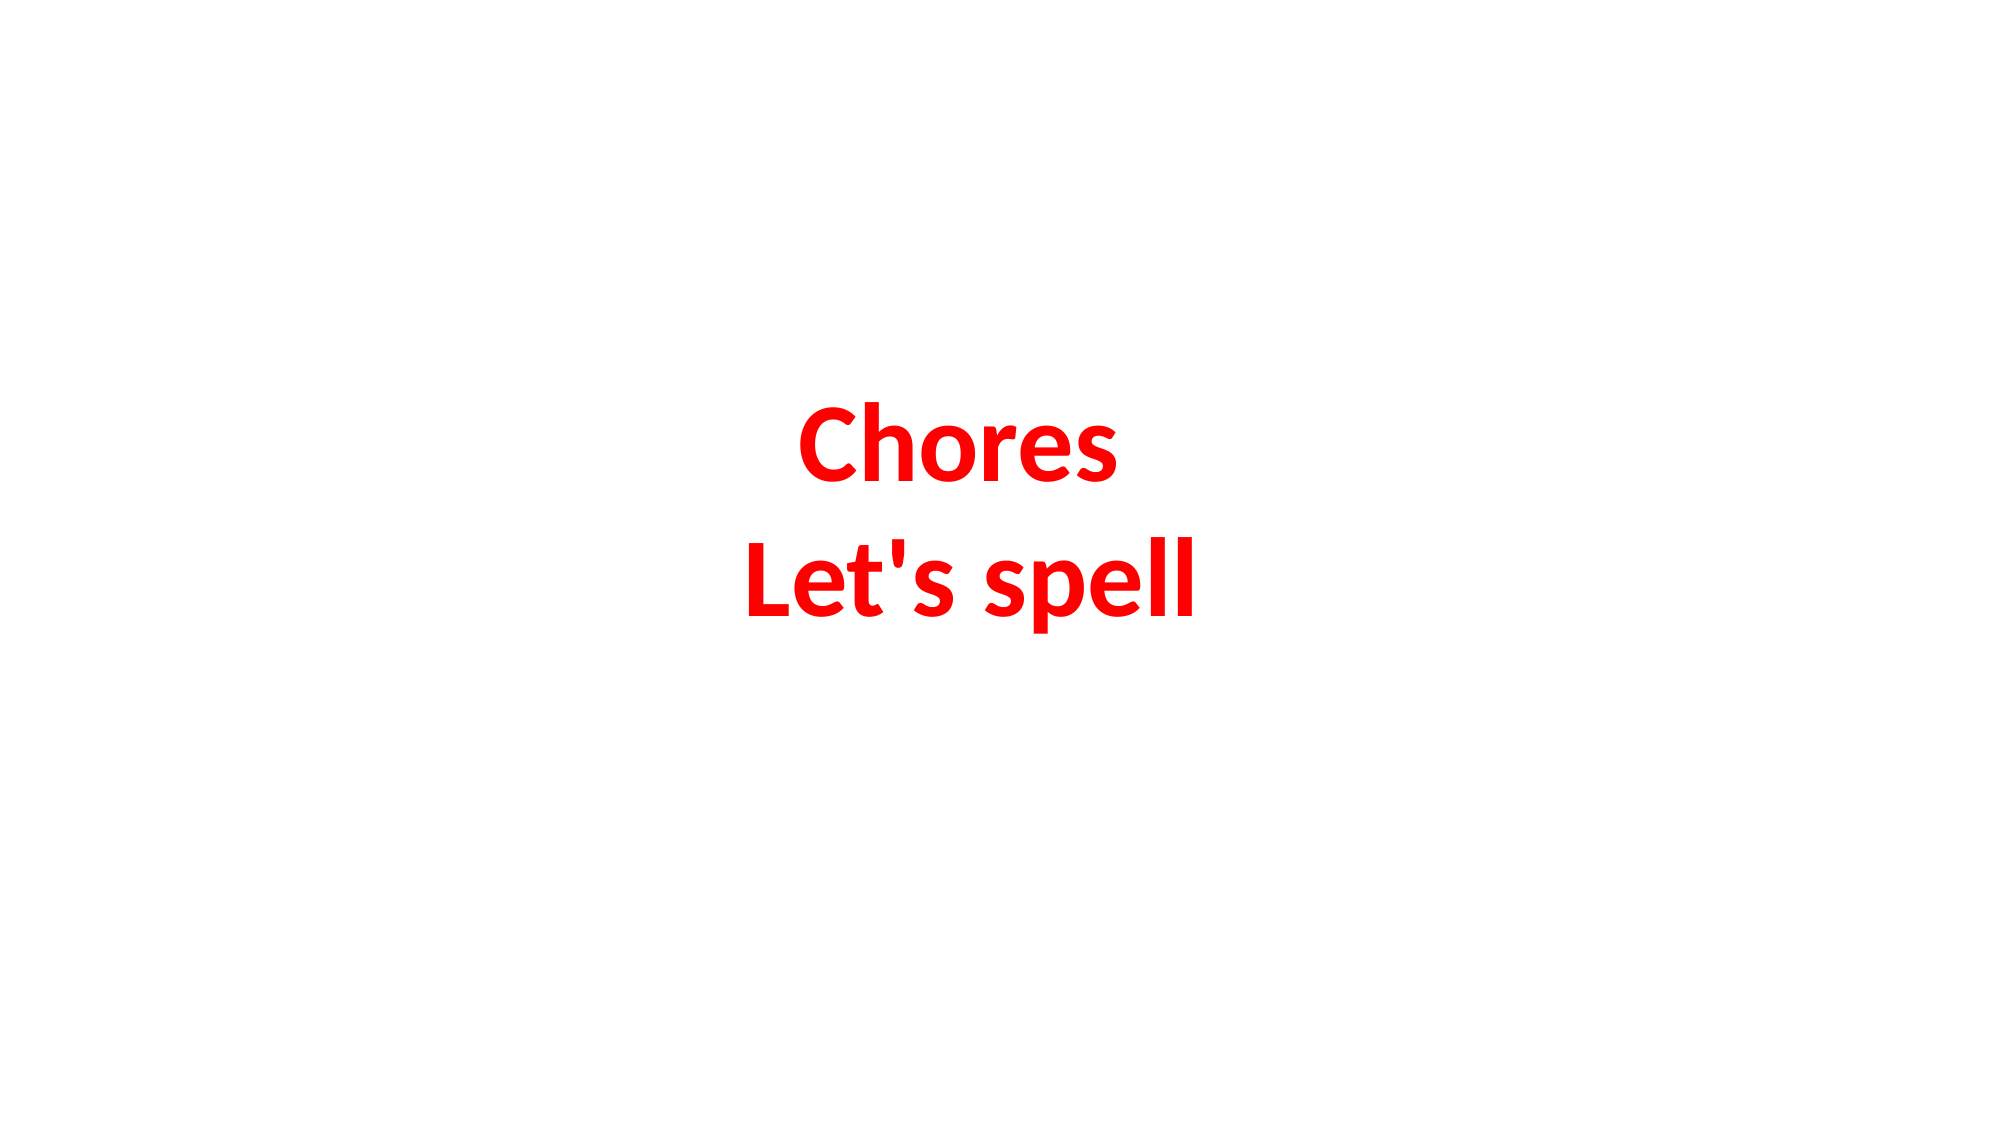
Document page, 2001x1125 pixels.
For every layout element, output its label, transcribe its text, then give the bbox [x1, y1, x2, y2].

text_box Chores Let's spell [728, 361, 1215, 647]
